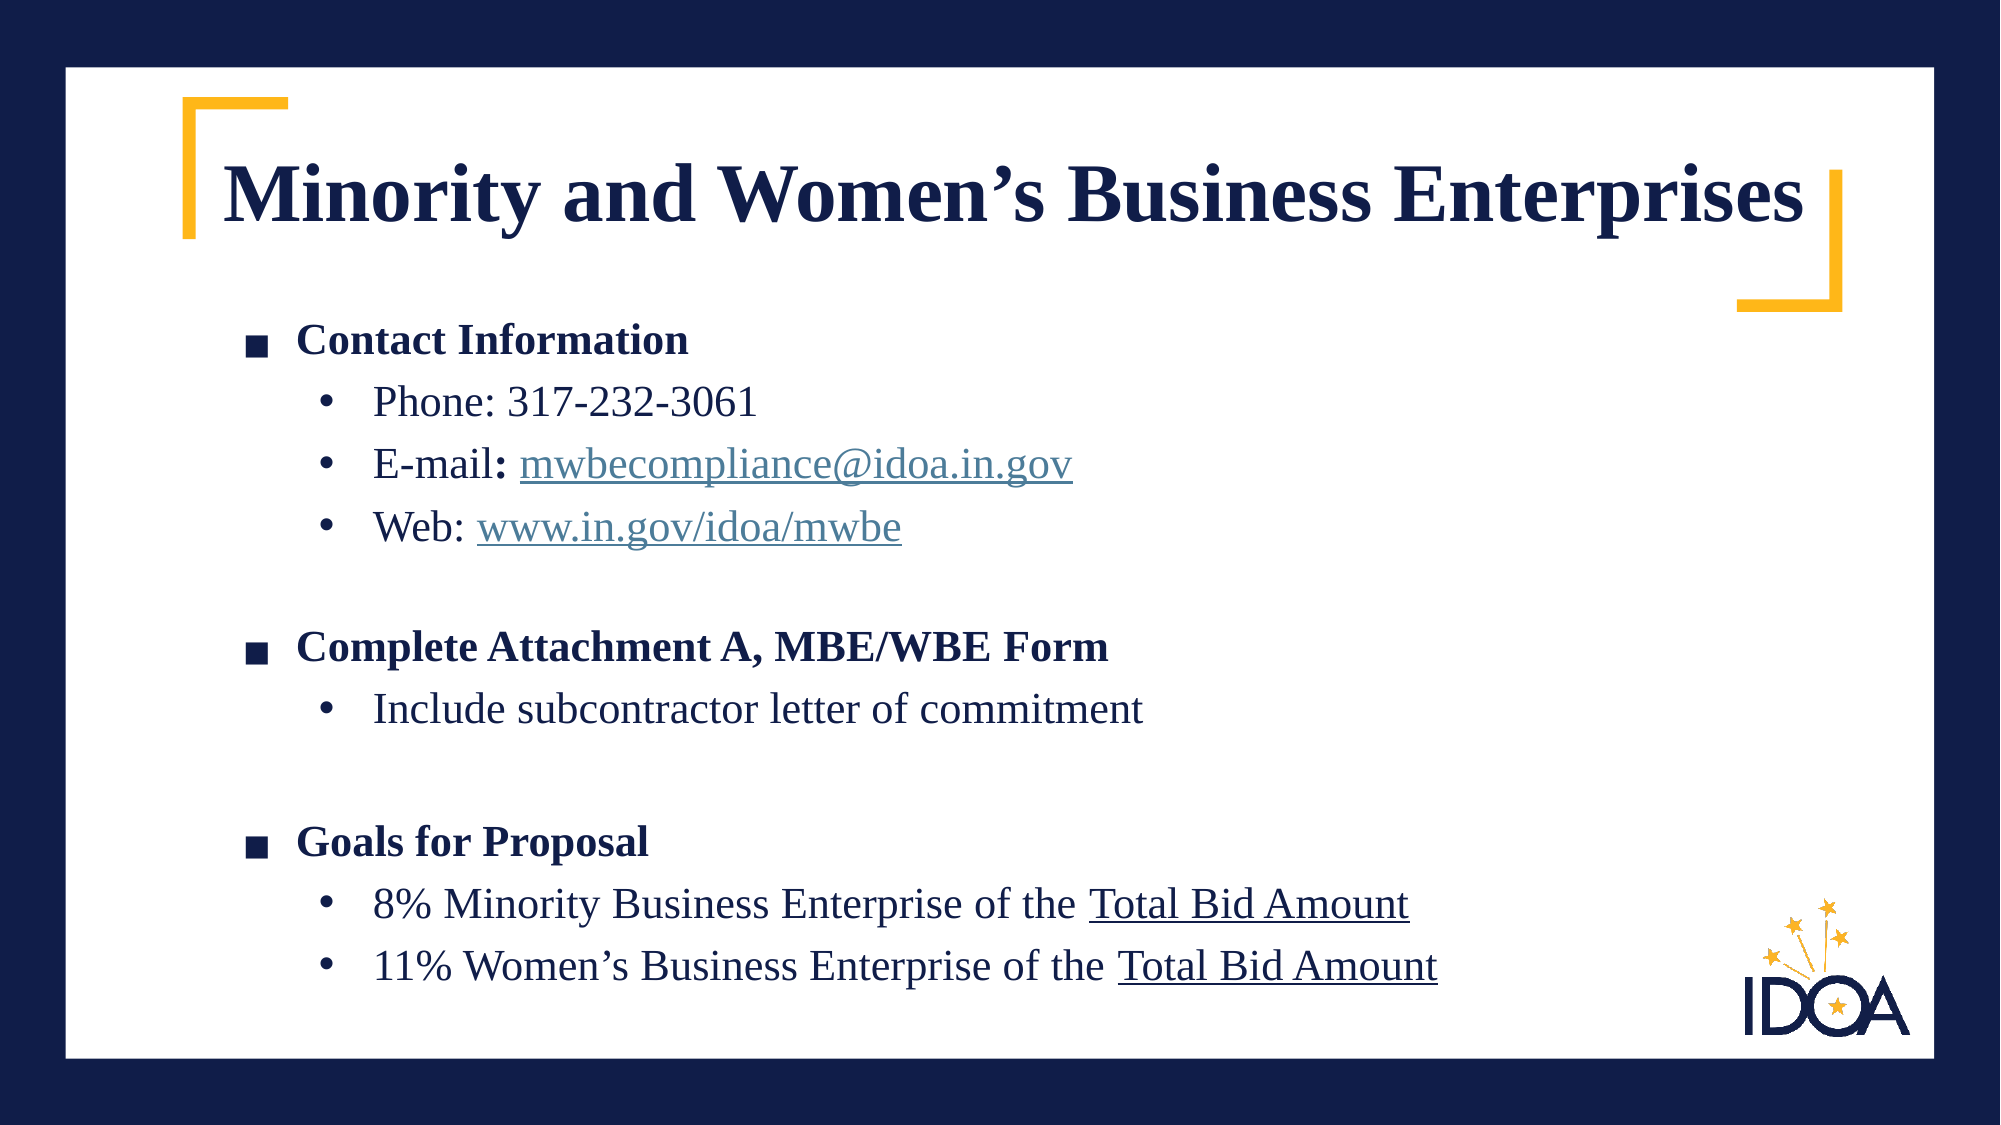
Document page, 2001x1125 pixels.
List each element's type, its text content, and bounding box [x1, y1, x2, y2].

title Minority and Women’s Business Enterprises [208, 142, 1868, 279]
picture [1702, 857, 1959, 1114]
list Contact Information Phone: 317-232-3061 E-mail: mwbecompliance@idoa.in.gov Web: www.in.gov/idoa/mwbe Complete Attachment A, MBE/WBE Form Include subcontractor letter of commitment Goals for Proposal 8% Minority Business Enterprise of the Total Bid Amount 11% Women’s Business Enterprise of the Total Bid Amount [225, 307, 1800, 1005]
